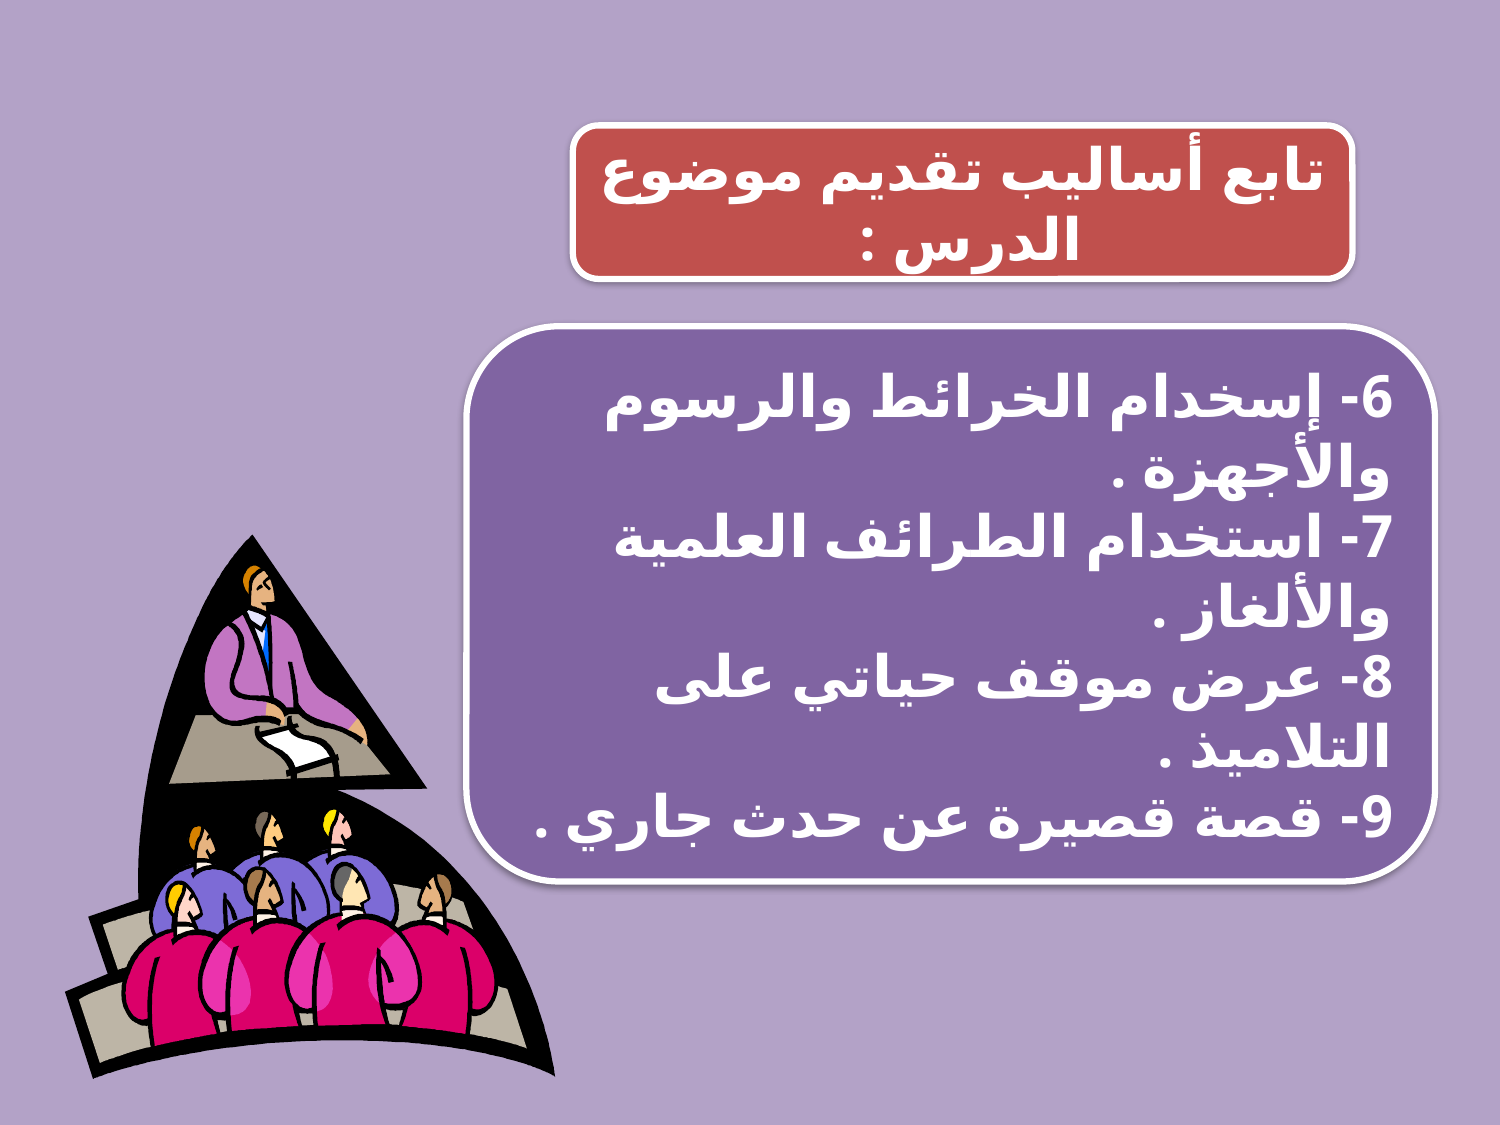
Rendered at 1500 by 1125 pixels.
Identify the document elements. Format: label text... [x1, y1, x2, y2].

text_box تابع أساليب تقديم موضوع الدرس : [569, 122, 1356, 283]
text_box 6- إسخدام الخرائط والرسوم والأجهزة . 7- استخدام الطرائف العلمية والألغاز . 8- عرض موقف حياتي على التلاميذ . 9- قصة قصيرة عن حدث جاري . [463, 323, 1439, 885]
picture [64, 526, 562, 1087]
